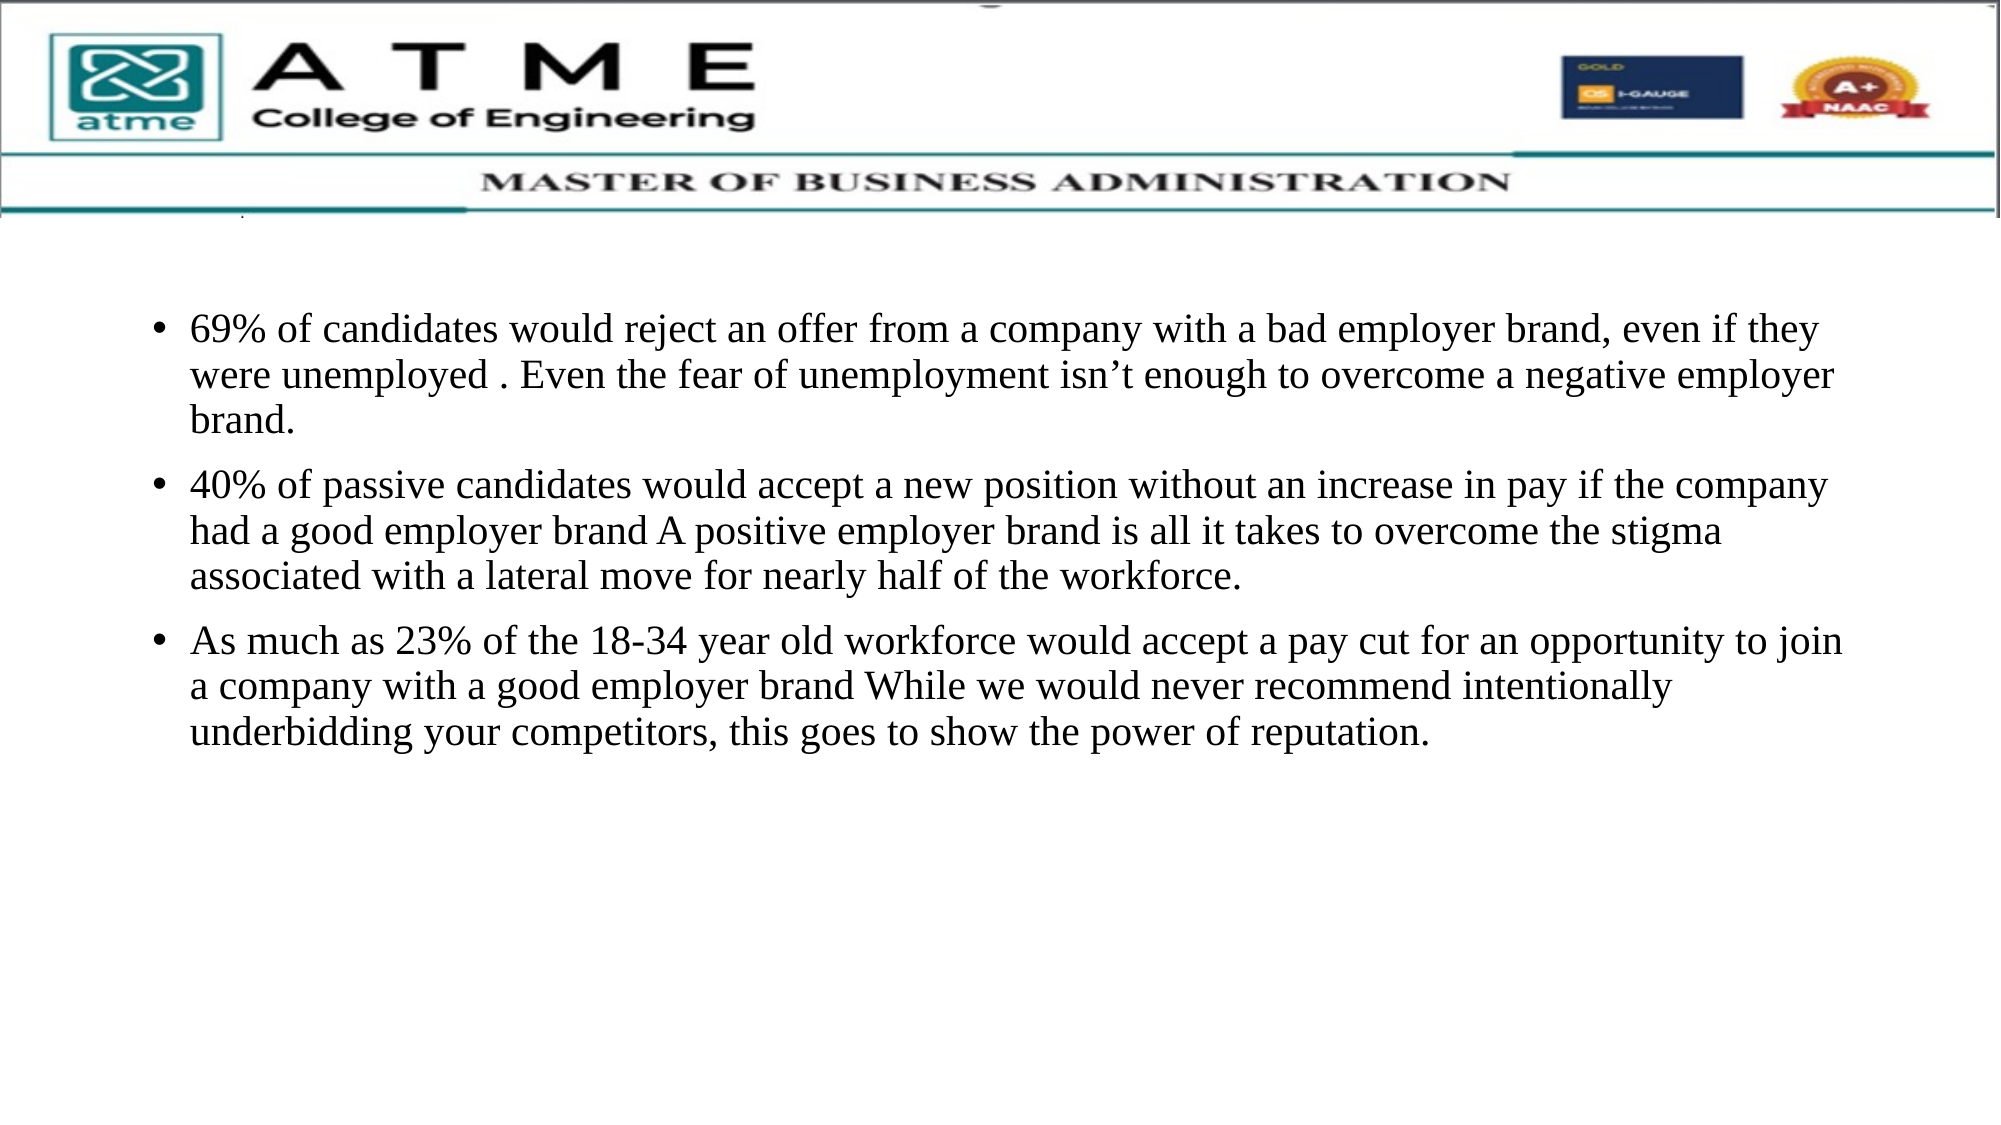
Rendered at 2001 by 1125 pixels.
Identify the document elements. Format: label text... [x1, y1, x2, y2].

list 69% of candidates would reject an offer from a company with a bad employer brand, even if they were unemployed . Even the fear of unemployment isn’t enough to overcome a negative employer brand. 40% of passive candidates would accept a new position without an increase in pay if the company had a good employer brand A positive employer brand is all it takes to overcome the stigma associated with a lateral move for nearly half of the workforce. As much as 23% of the 18-34 year old workforce would accept a pay cut for an opportunity to join a company with a good employer brand While we would never recommend intentionally underbidding your competitors, this goes to show the power of reputation. [137, 299, 1863, 1014]
picture [0, 0, 2000, 218]
